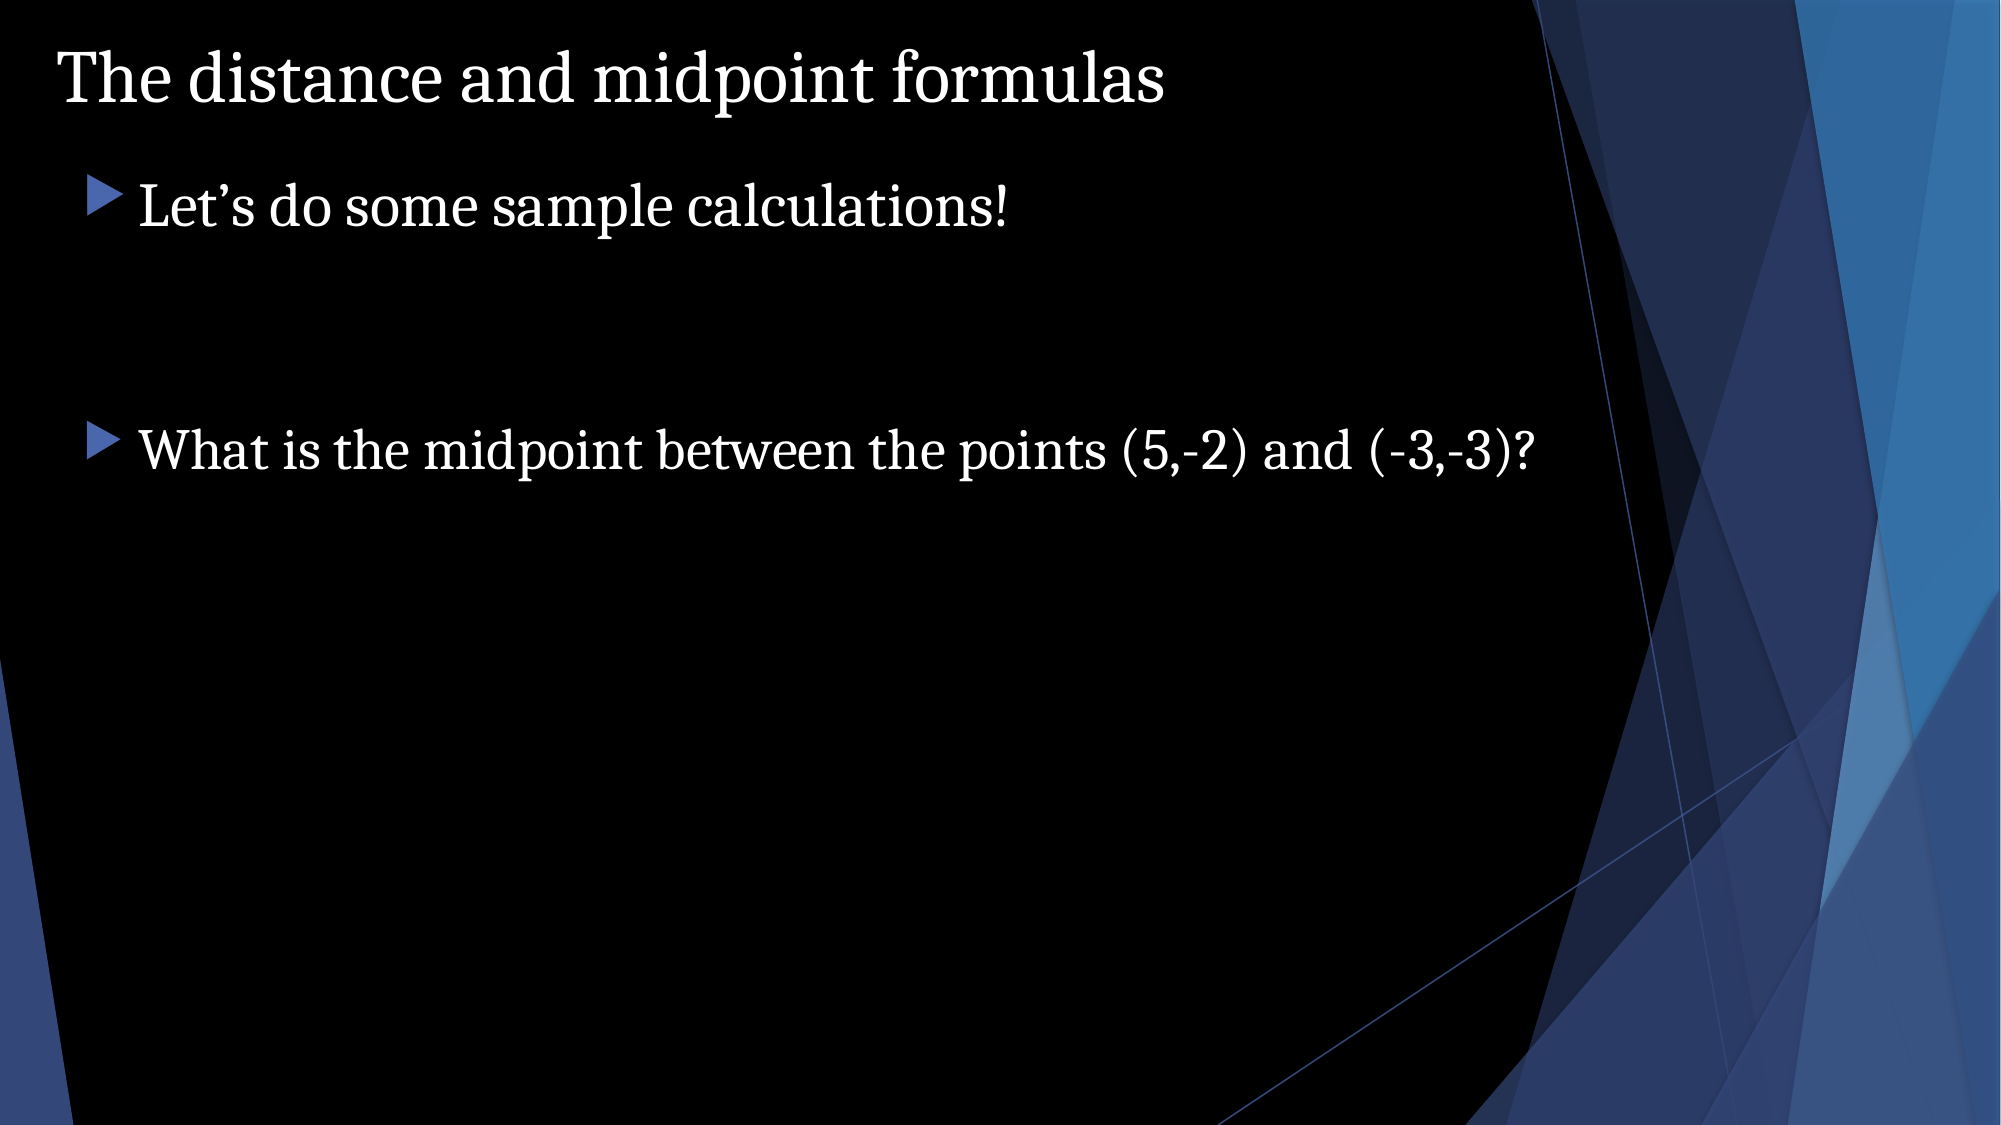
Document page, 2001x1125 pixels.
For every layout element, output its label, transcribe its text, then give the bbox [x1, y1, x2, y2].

title The distance and midpoint formulas [41, 20, 1452, 238]
